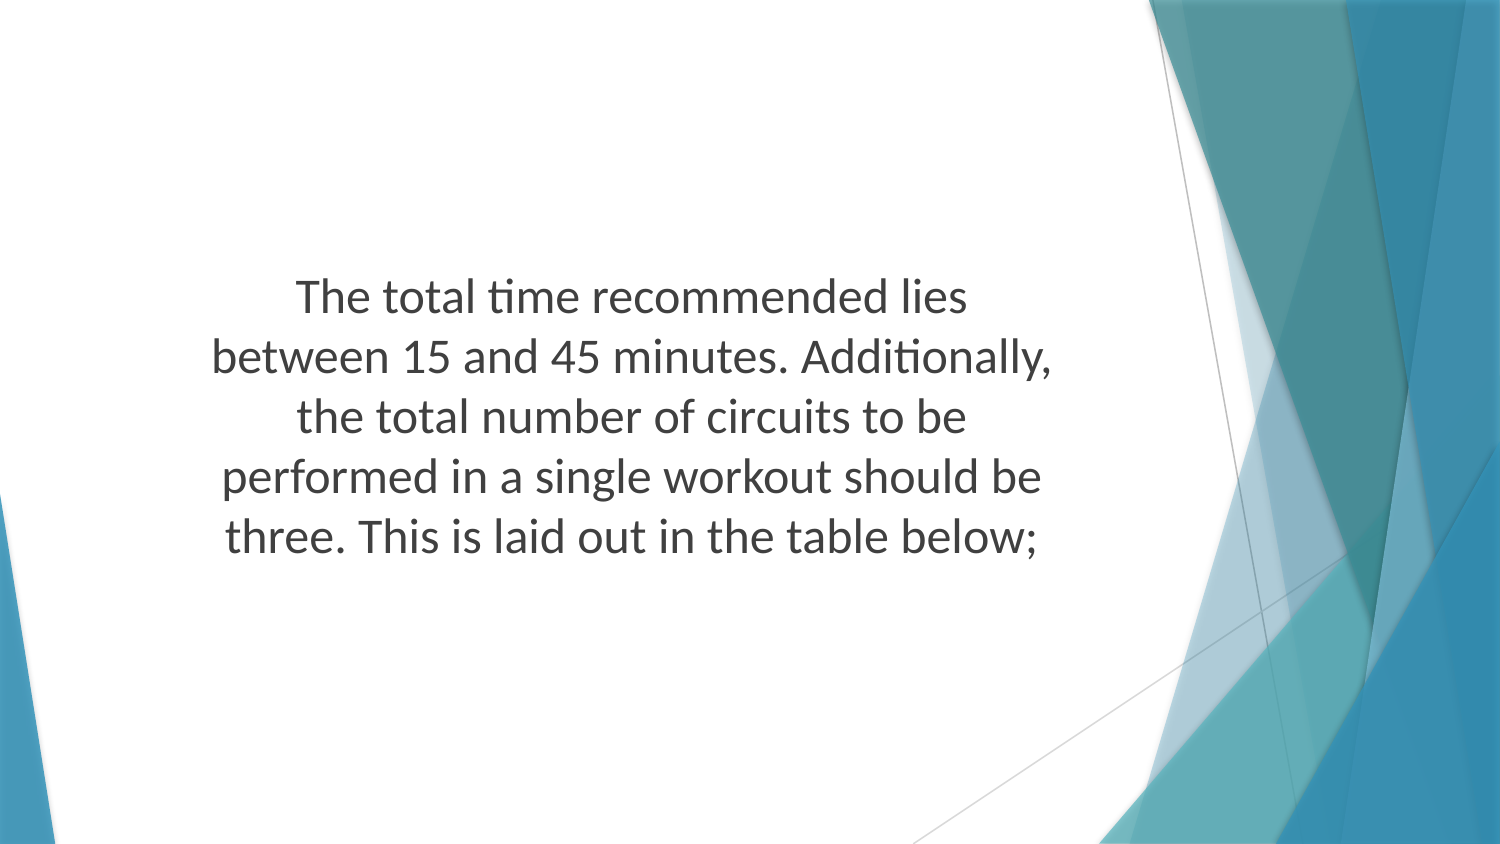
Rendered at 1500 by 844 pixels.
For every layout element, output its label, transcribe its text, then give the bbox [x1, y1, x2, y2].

list The total time recommended lies between 15 and 45 minutes. Additionally, the total number of circuits to be performed in a single workout should be three. This is laid out in the table below; [194, 256, 1069, 611]
